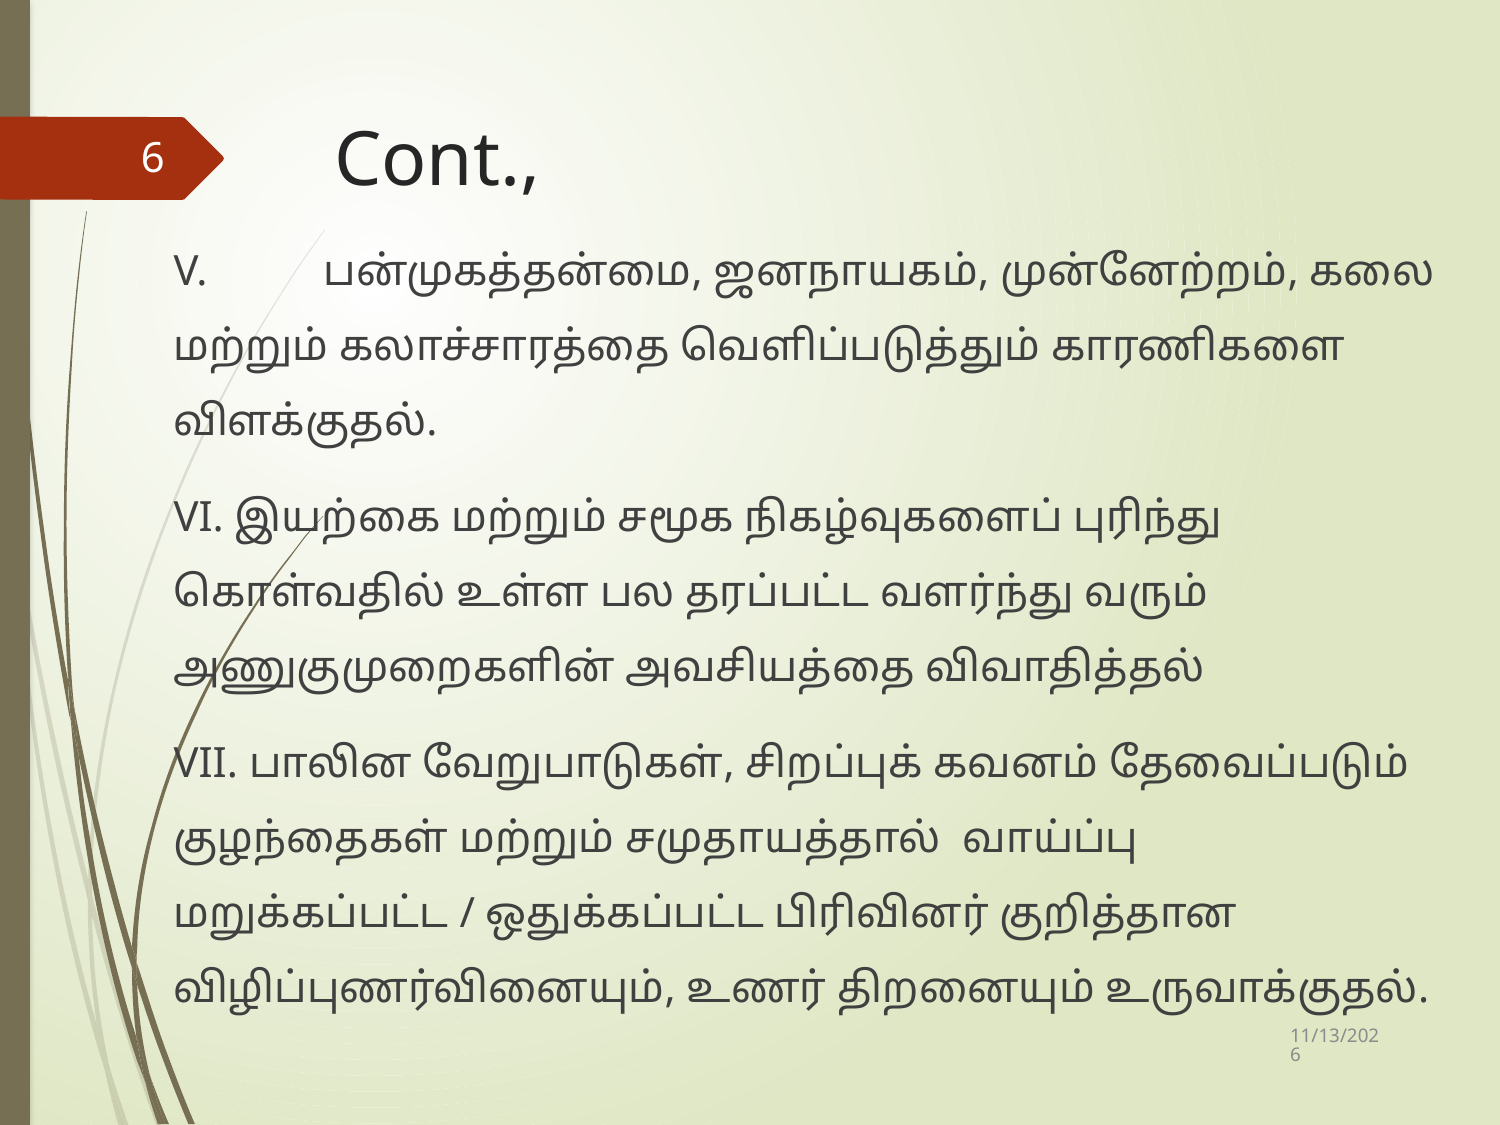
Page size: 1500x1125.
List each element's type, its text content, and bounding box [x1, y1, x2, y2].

title Cont., [319, 102, 1400, 210]
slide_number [1275, 1006, 1401, 1068]
list V. பன்முகத்தன்மை, ஜனநாயகம், முன்னேற்றம், கலை மற்றும் கலாச்சாரத்தை வெளிப்படுத்தும் காரணிகளை விளக்குதல். VI. இயற்கை மற்றும் சமூக நிகழ்வுகளைப் புரிந்து கொள்வதில் உள்ள பல தரப்பட்ட வளர்ந்து வரும் அணுகுமுறைகளின் அவசியத்தை விவாதித்தல் VII. பாலின வேறுபாடுகள், சிறப்புக் கவனம் தேவைப்படும் குழந்தைகள் மற்றும் சமுதாயத்தால் வாய்ப்பு மறுக்கப்பட்ட / ஒதுக்கப்பட்ட பிரிவினர் குறித்தான விழிப்புணர்வினையும், உணர் திறனையும் உருவாக்குதல். [140, 210, 1466, 1071]
slide_number 6 [83, 129, 180, 190]
